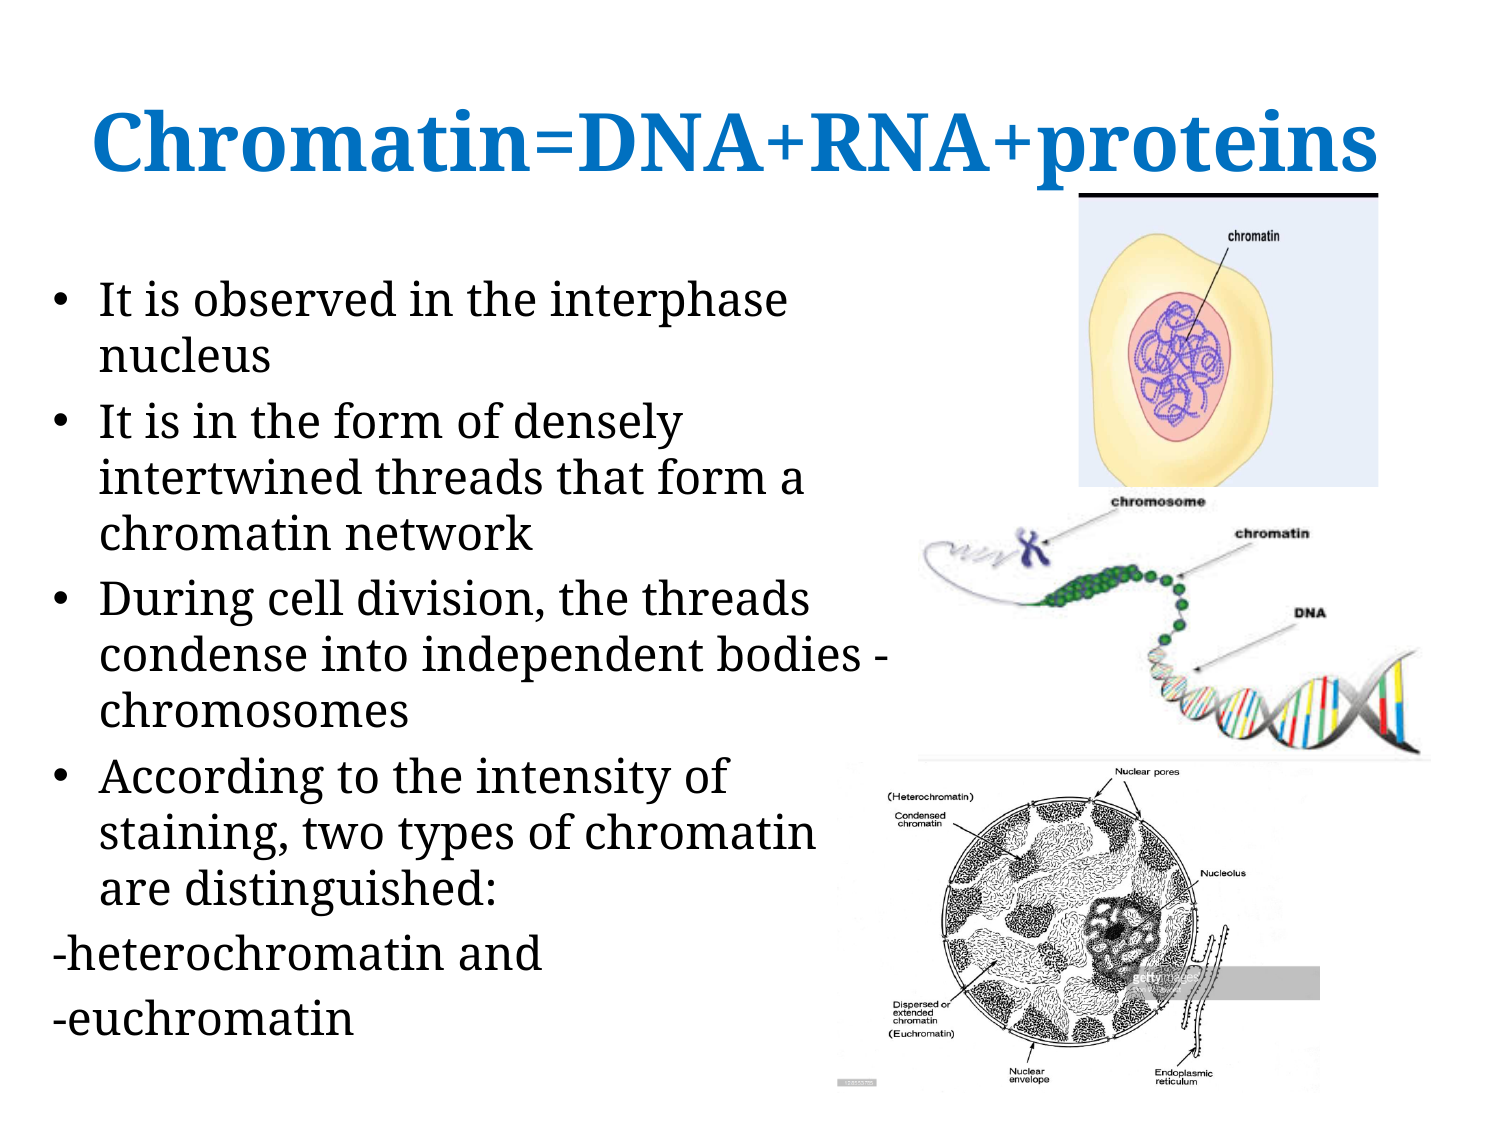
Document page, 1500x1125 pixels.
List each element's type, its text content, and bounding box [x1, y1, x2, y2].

title Chromatin=DNA+RNA+proteins [75, 45, 1425, 233]
picture [837, 192, 1431, 1093]
list It is observed in the interphase nucleus It is in the form of densely intertwined threads that form a chromatin network During cell division, the threads condense into independent bodies - chromosomes According to the intensity of staining, two types of chromatin are distinguished: -heterochromatin and -euchromatin [37, 262, 913, 1063]
